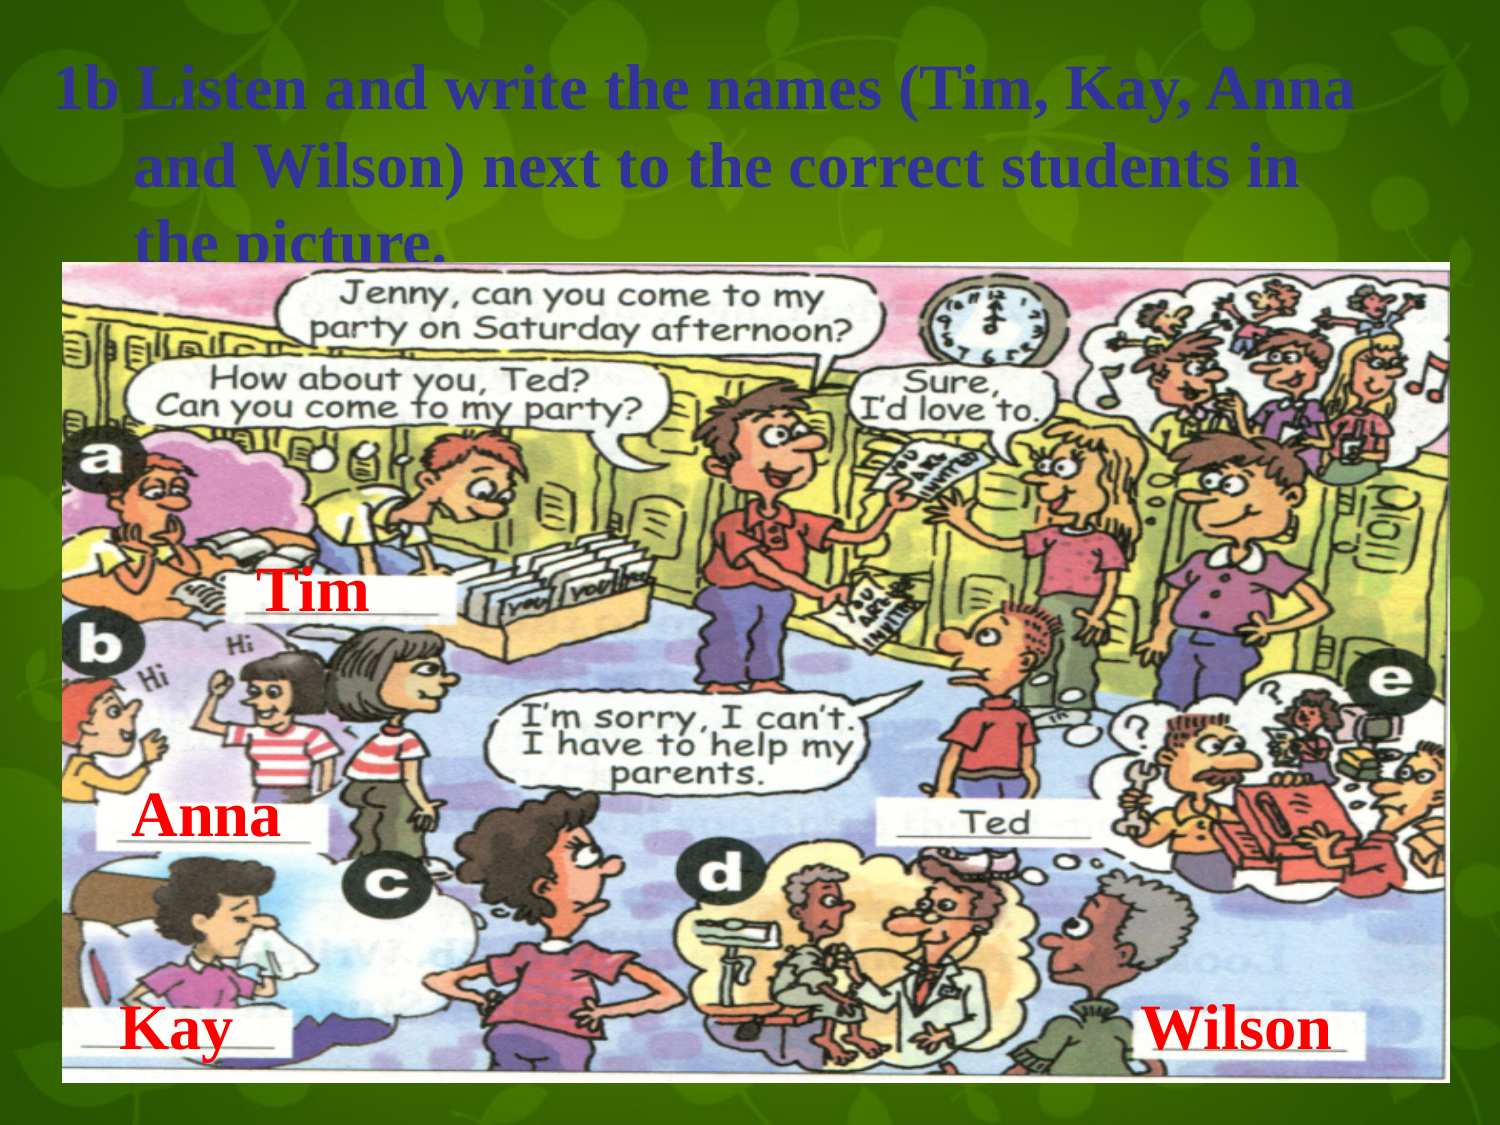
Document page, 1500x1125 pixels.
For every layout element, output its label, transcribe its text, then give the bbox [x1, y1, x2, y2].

picture [0, 0, 1500, 1125]
text_box 1b Listen and write the names (Tim, Kay, Anna and Wilson) next to the correct students in the picture. [37, 37, 1463, 274]
